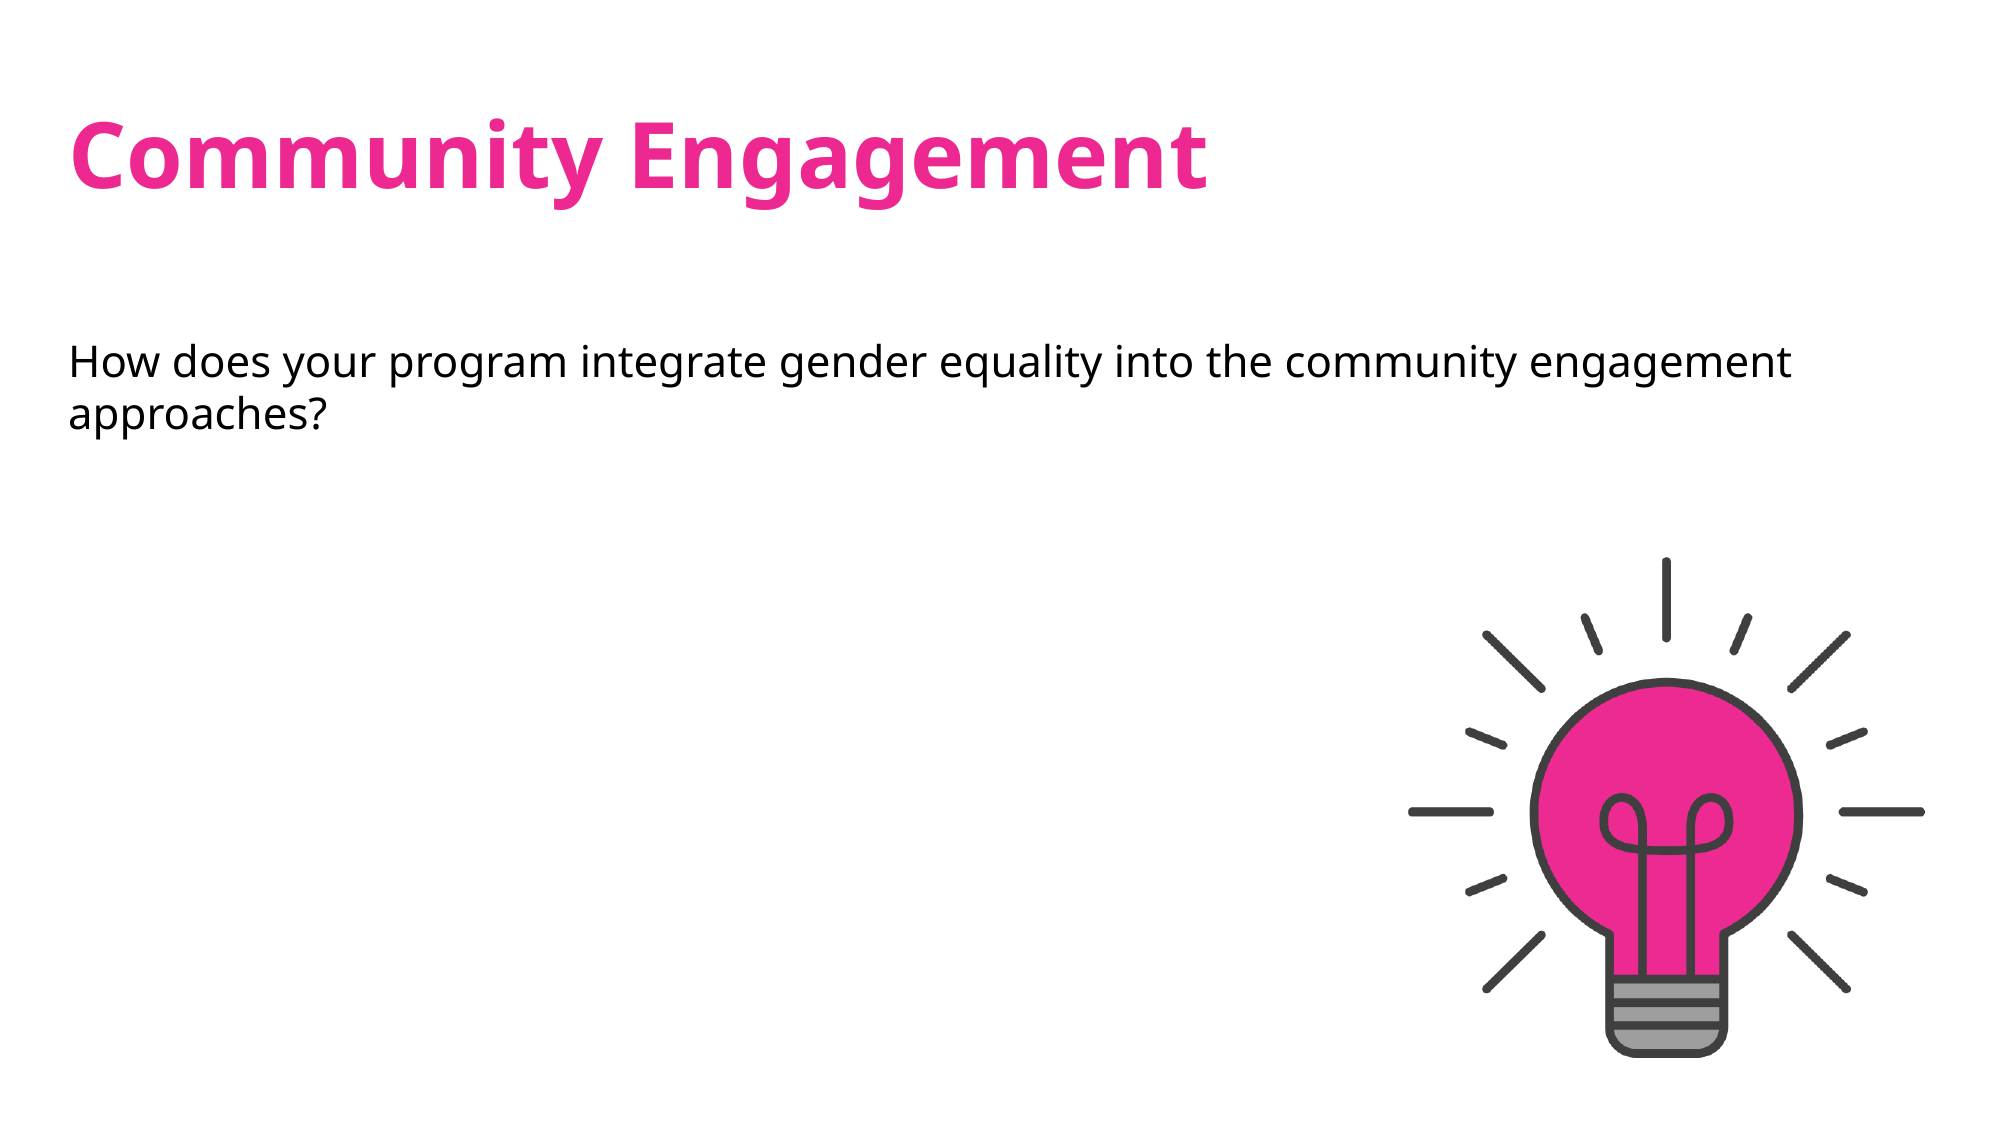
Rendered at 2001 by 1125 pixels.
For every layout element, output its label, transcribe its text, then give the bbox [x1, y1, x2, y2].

list How does your program integrate gender equality into the community engagement approaches? [68, 333, 1795, 1000]
picture [1393, 534, 1942, 1083]
title Community Engagement [68, 97, 1932, 223]
